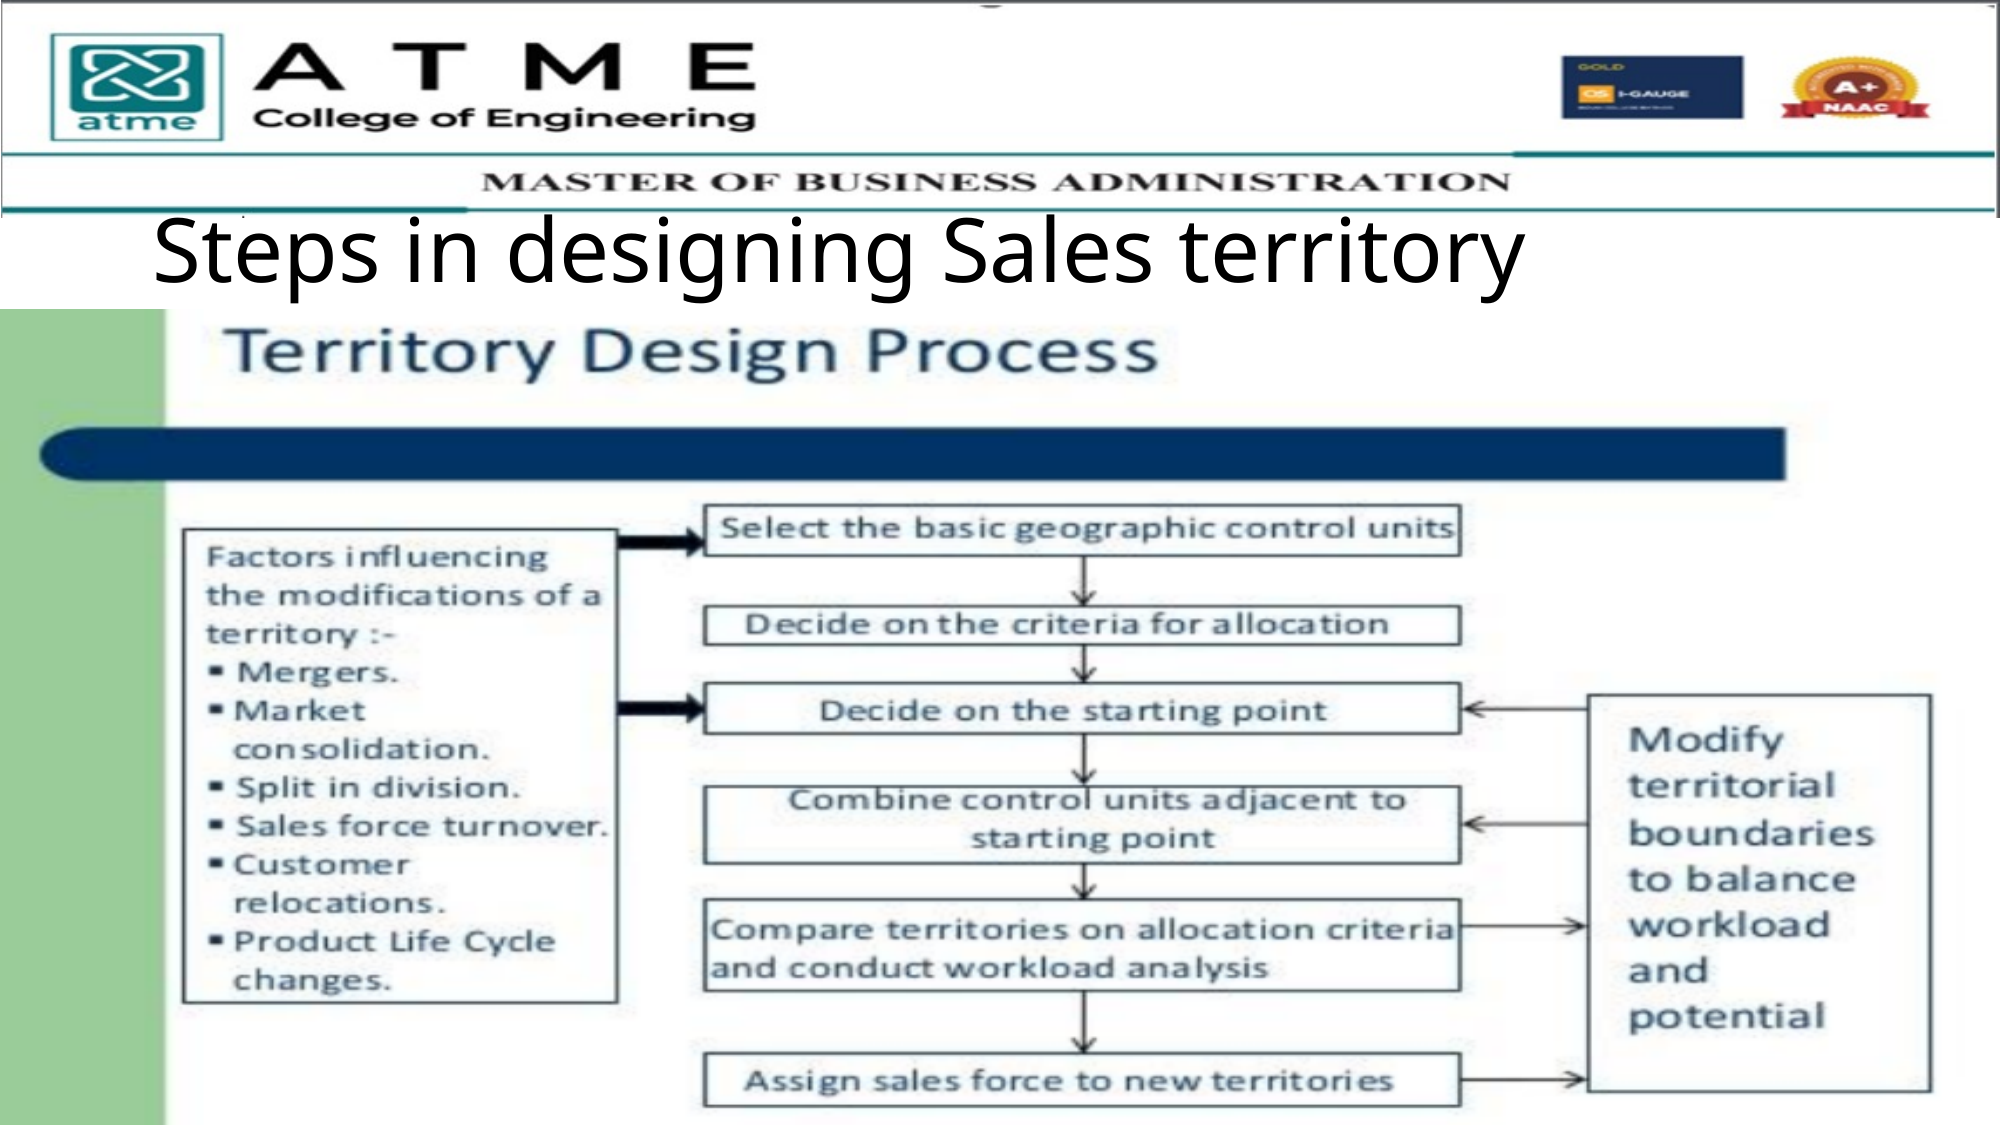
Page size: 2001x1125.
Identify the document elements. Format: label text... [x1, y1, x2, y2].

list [0, 308, 2000, 1125]
picture [1, 0, 2000, 218]
title Steps in designing Sales territory [137, 197, 1863, 308]
